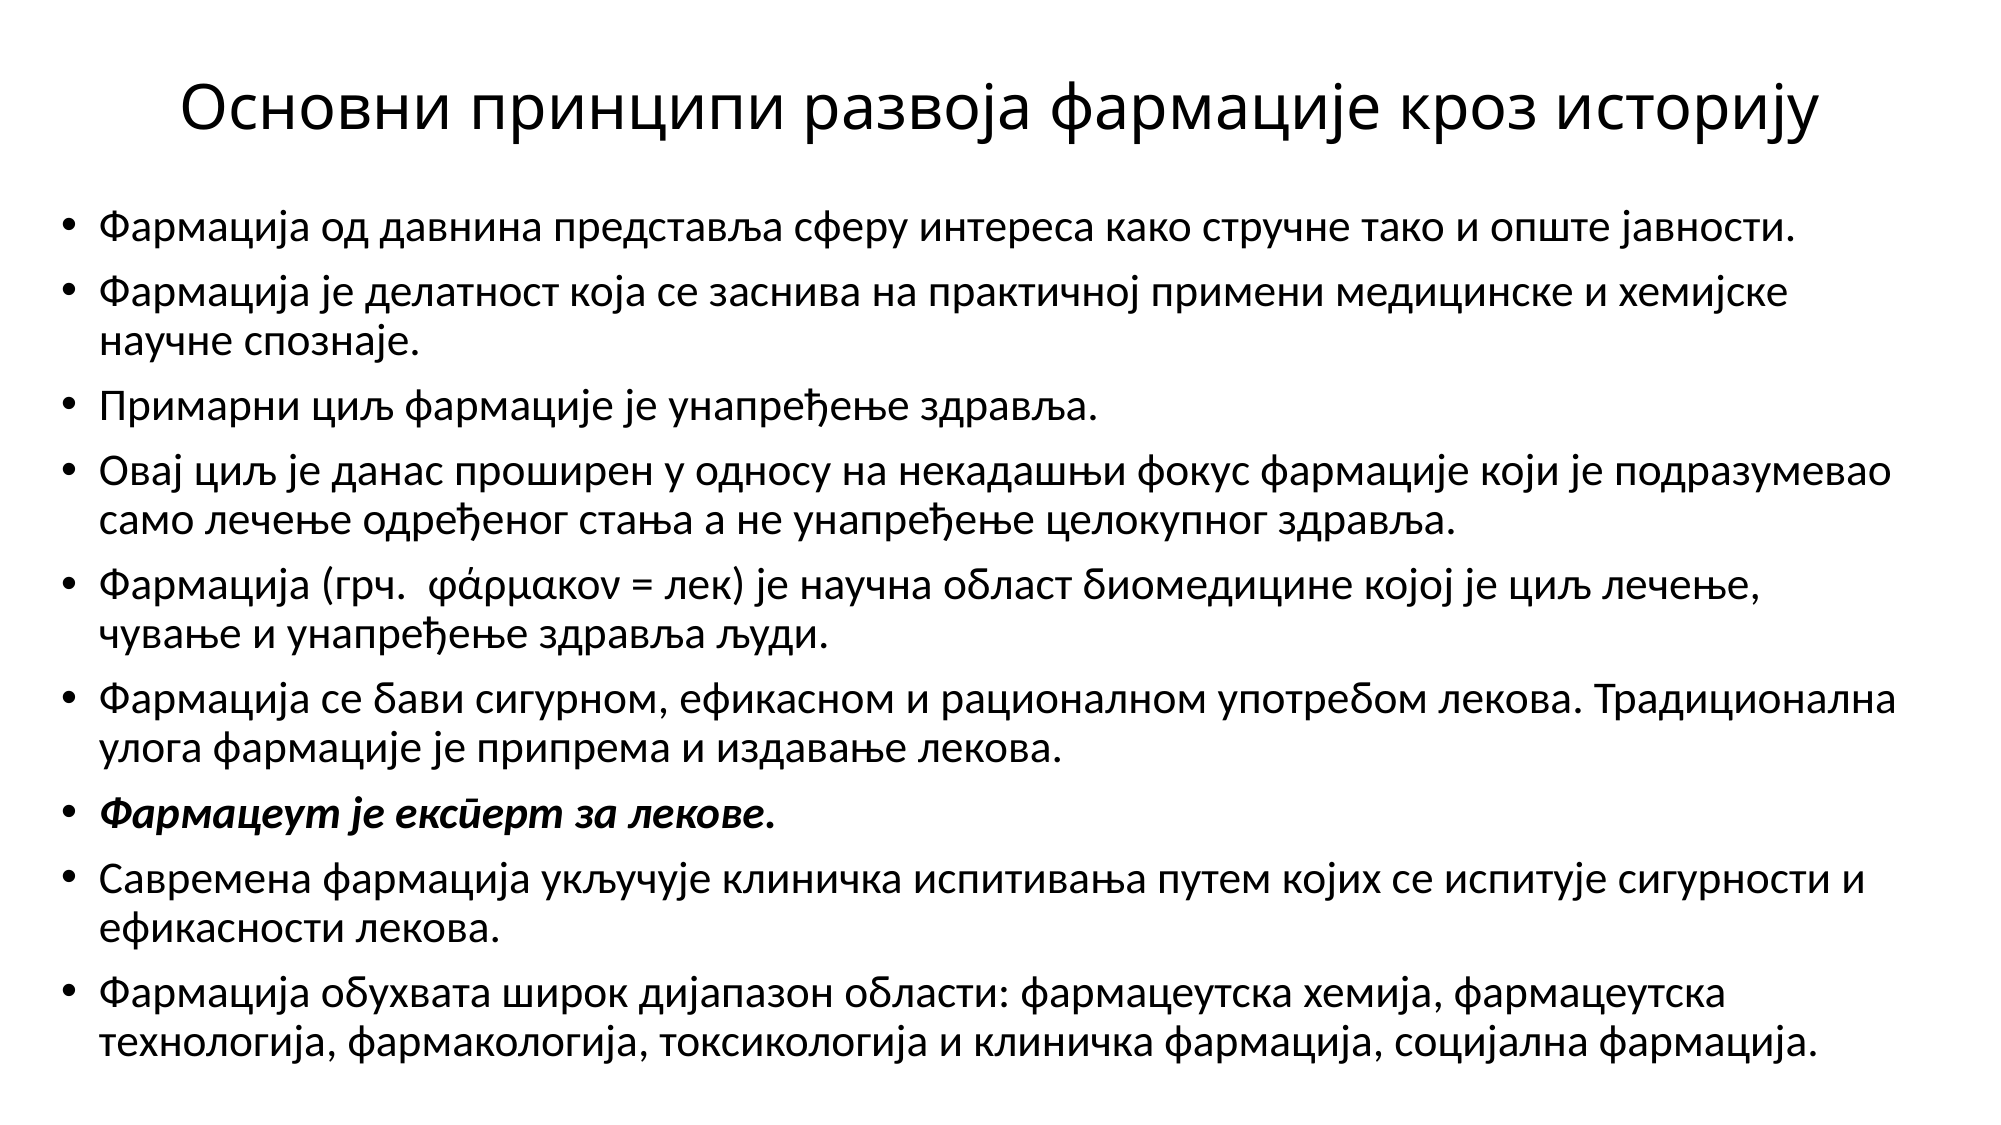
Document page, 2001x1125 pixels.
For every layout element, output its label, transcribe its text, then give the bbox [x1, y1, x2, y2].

list Фармација од давнина представља сферу интереса како стручне тако и опште јавности. Фармација је делатност која се заснива на практичној примени медицинске и хемијске научне спознаје. Примарни циљ фармације је унапређење здравља. Овај циљ је данас проширен у односу на некадашњи фокус фармације који је подразумевао само лечење одређеног стања а не унапређење целокупног здравља. Фармација (грч. φάρµακον = лек) је научна област биомедицине којој је циљ лечење, чување и унапређење здравља људи. Фармација се бави сигурном, ефикасном и рационалном употребом лекова. Традиционална улога фармације је припрема и издавање лекова. Фармацеут је експерт за лекове. Савремена фармација укључује клиничка испитивања путем којих се испитује сигурности и ефикасности лекова. Фармација обухвата широк дијапазон области: фармацеутска хемија, фармацеутска технологија, фармакологија, токсикологија и клиничка фармација, социјална фармација. [46, 194, 1928, 1076]
title Основни принципи развоја фармације кроз историју [137, 37, 1863, 182]
